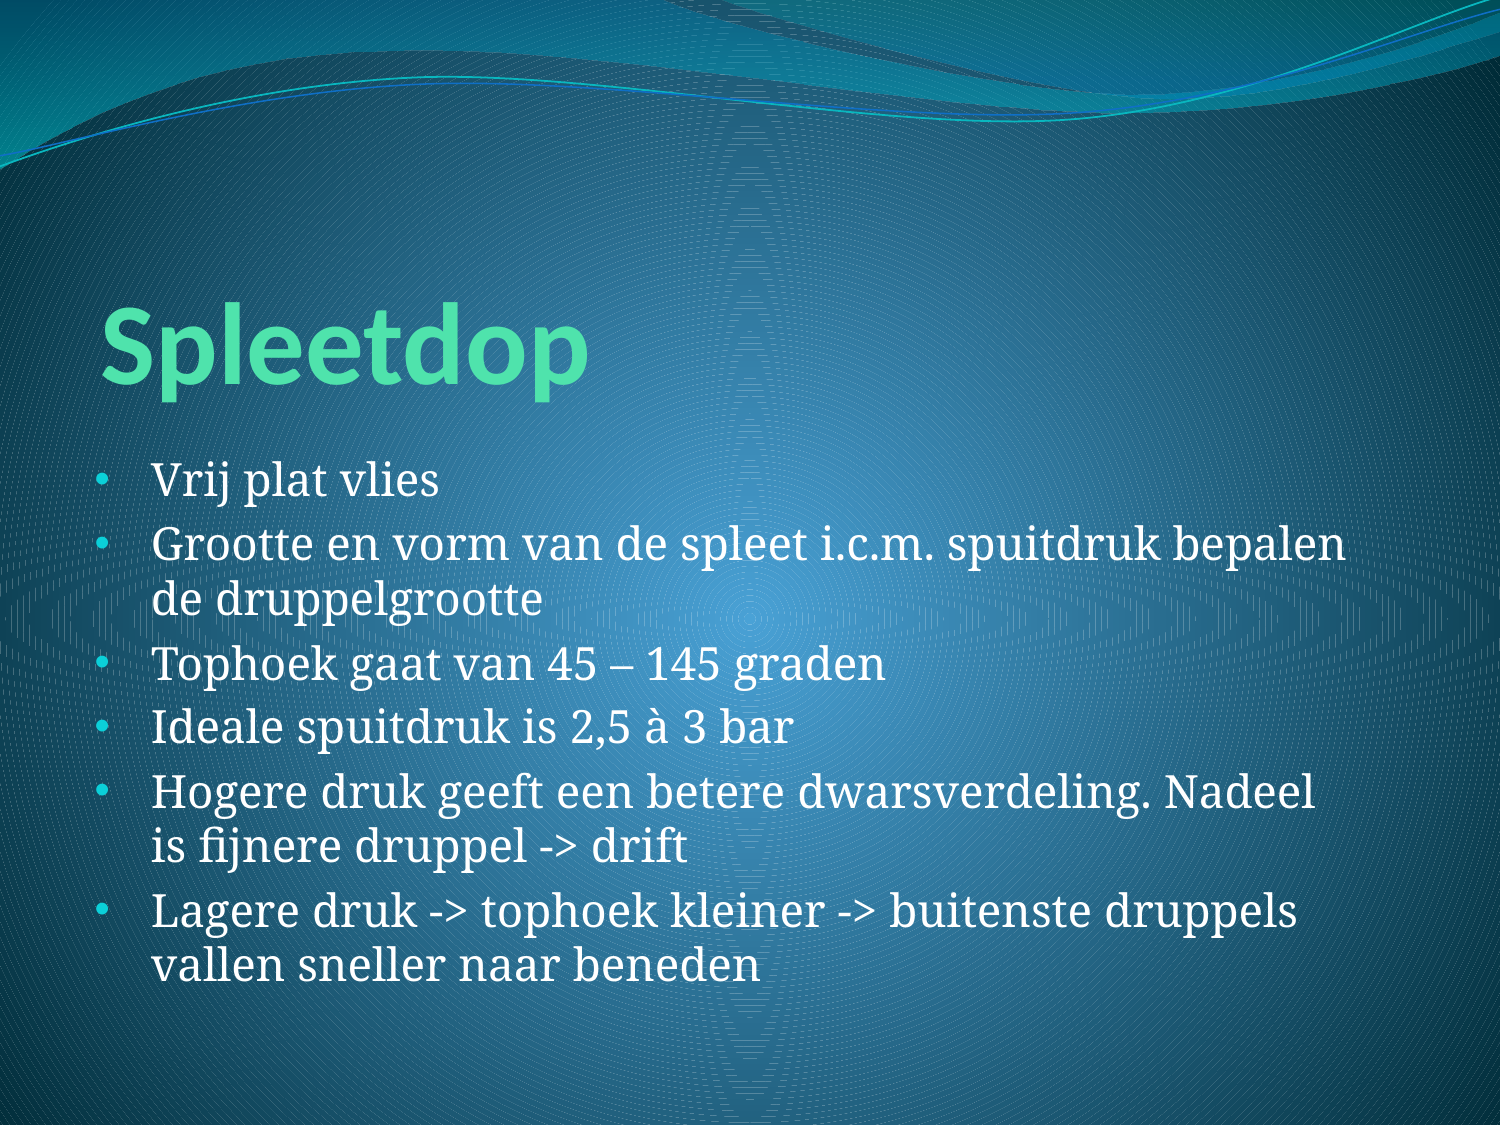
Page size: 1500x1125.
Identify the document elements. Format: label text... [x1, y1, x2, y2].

title Spleetdop [100, 184, 1376, 408]
list Vrij plat vlies Grootte en vorm van de spleet i.c.m. spuitdruk bepalen de druppelgrootte Tophoek gaat van 45 – 145 graden Ideale spuitdruk is 2,5 à 3 bar Hogere druk geeft een betere dwarsverdeling. Nadeel is fijnere druppel -> drift Lagere druk -> tophoek kleiner -> buitenste druppels vallen sneller naar beneden [86, 443, 1362, 1094]
